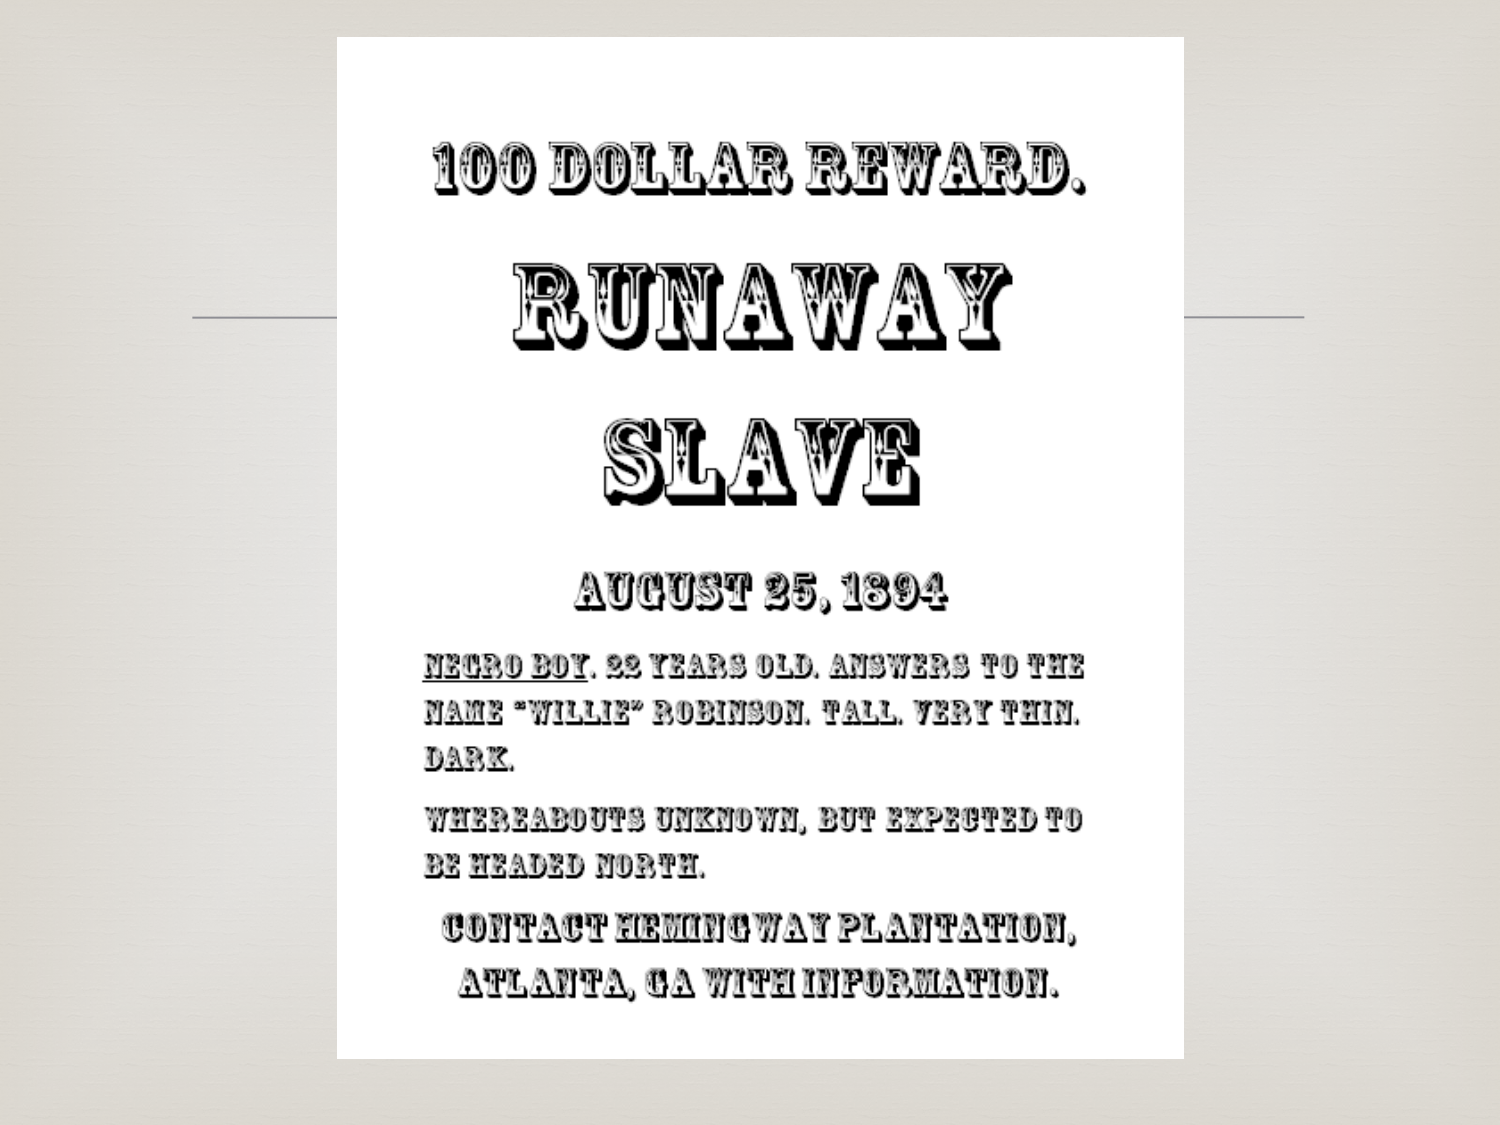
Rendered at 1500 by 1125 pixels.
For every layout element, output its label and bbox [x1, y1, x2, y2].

picture [336, 36, 1185, 1059]
